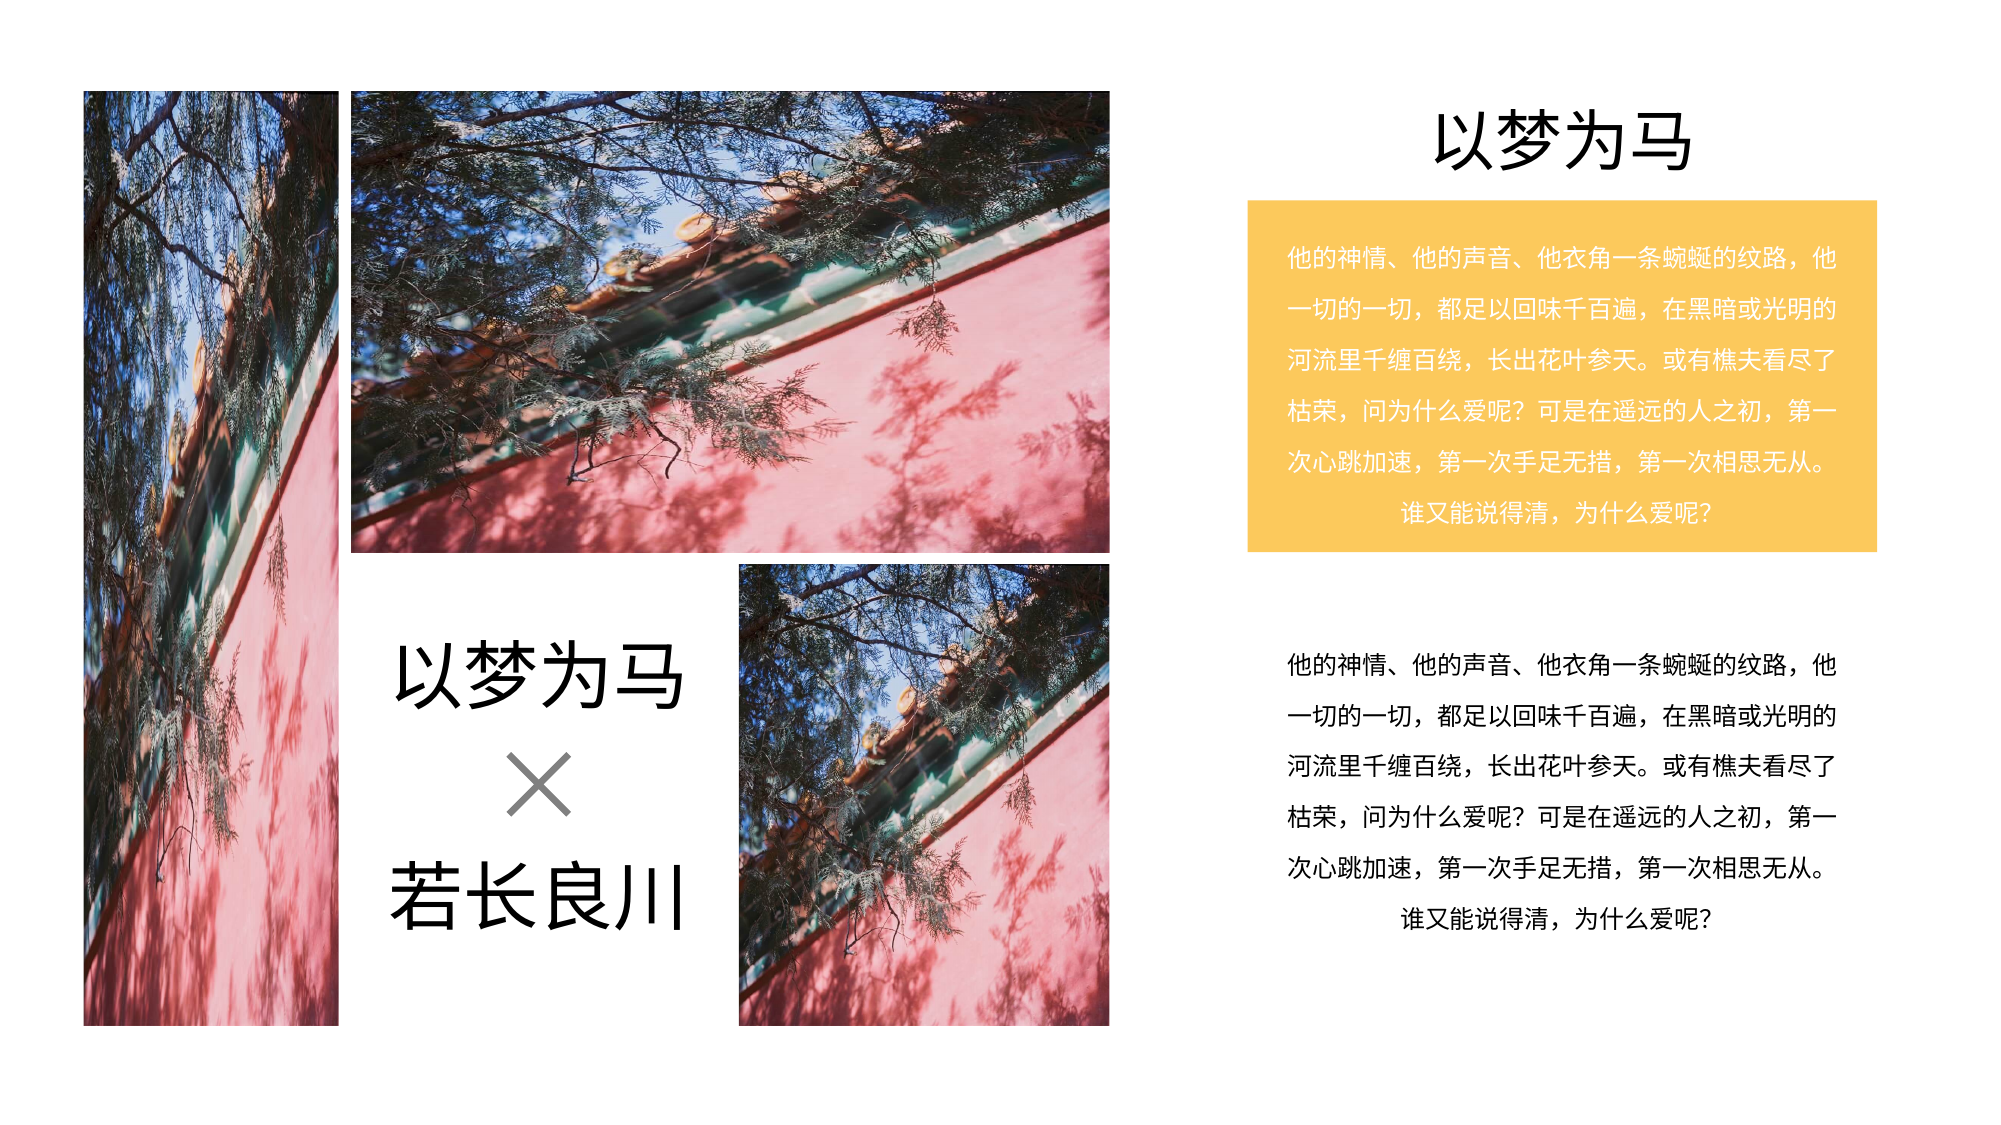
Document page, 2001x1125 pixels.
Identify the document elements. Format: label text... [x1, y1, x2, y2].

text_box [1247, 199, 1878, 553]
text_box 他的神情、他的声音、他衣角一条蜿蜒的纹路，他一切的一切，都足以回味千百遍，在黑暗或光明的河流里千缠百绕，长出花叶参天。或有樵夫看尽了枯荣，问为什么爱呢？可是在遥远的人之初，第一次心跳加速，第一次手足无措，第一次相思无从。谁又能说得清，为什么爱呢？ [1261, 620, 1864, 941]
text_box 他的神情、他的声音、他衣角一条蜿蜒的纹路，他一切的一切，都足以回味千百遍，在黑暗或光明的河流里千缠百绕，长出花叶参天。或有樵夫看尽了枯荣，问为什么爱呢？可是在遥远的人之初，第一次心跳加速，第一次手足无措，第一次相思无从。谁又能说得清，为什么爱呢？ [1261, 214, 1864, 535]
text_box 以梦为马 [1372, 91, 1752, 186]
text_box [83, 91, 1110, 1026]
